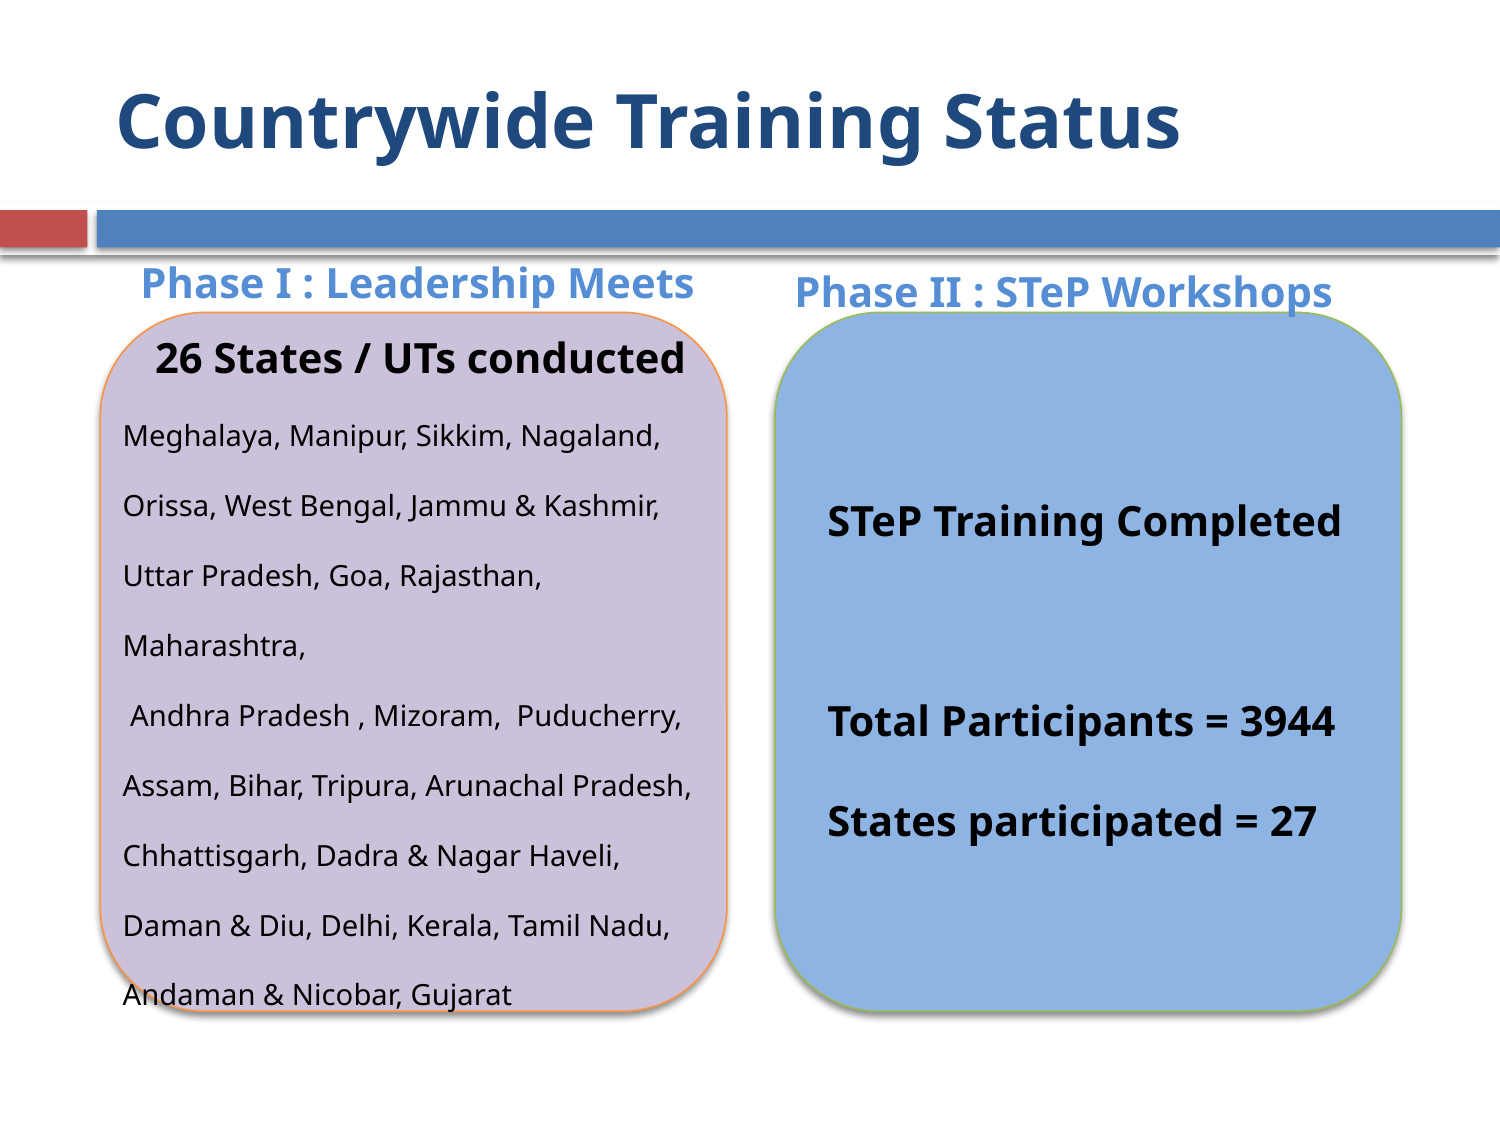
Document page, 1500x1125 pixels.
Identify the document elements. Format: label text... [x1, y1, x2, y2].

text_box [99, 377, 107, 946]
text_box Phase I : Leadership Meets [114, 249, 712, 315]
text_box [774, 325, 1403, 1013]
text_box STeP Training Completed Total Participants = 3944 States participated = 27 [812, 437, 1362, 973]
title Countrywide Training Status [100, 37, 1438, 200]
text_box [155, 315, 672, 324]
text_box Phase II : STeP Workshops [766, 249, 1424, 325]
text_box 26 States / UTs conducted Meghalaya, Manipur, Sikkim, Nagaland, Orissa, West Bengal, Jammu & Kashmir, Uttar Pradesh, Goa, Rajasthan, Maharashtra, Andhra Pradesh , Mizoram, Puducherry, Assam, Bihar, Tripura, Arunachal Pradesh, Chhattisgarh, Dadra & Nagar Haveli, Daman & Diu, Delhi, Kerala, Tamil Nadu, Andaman & Nicobar, Gujarat [107, 324, 725, 1019]
